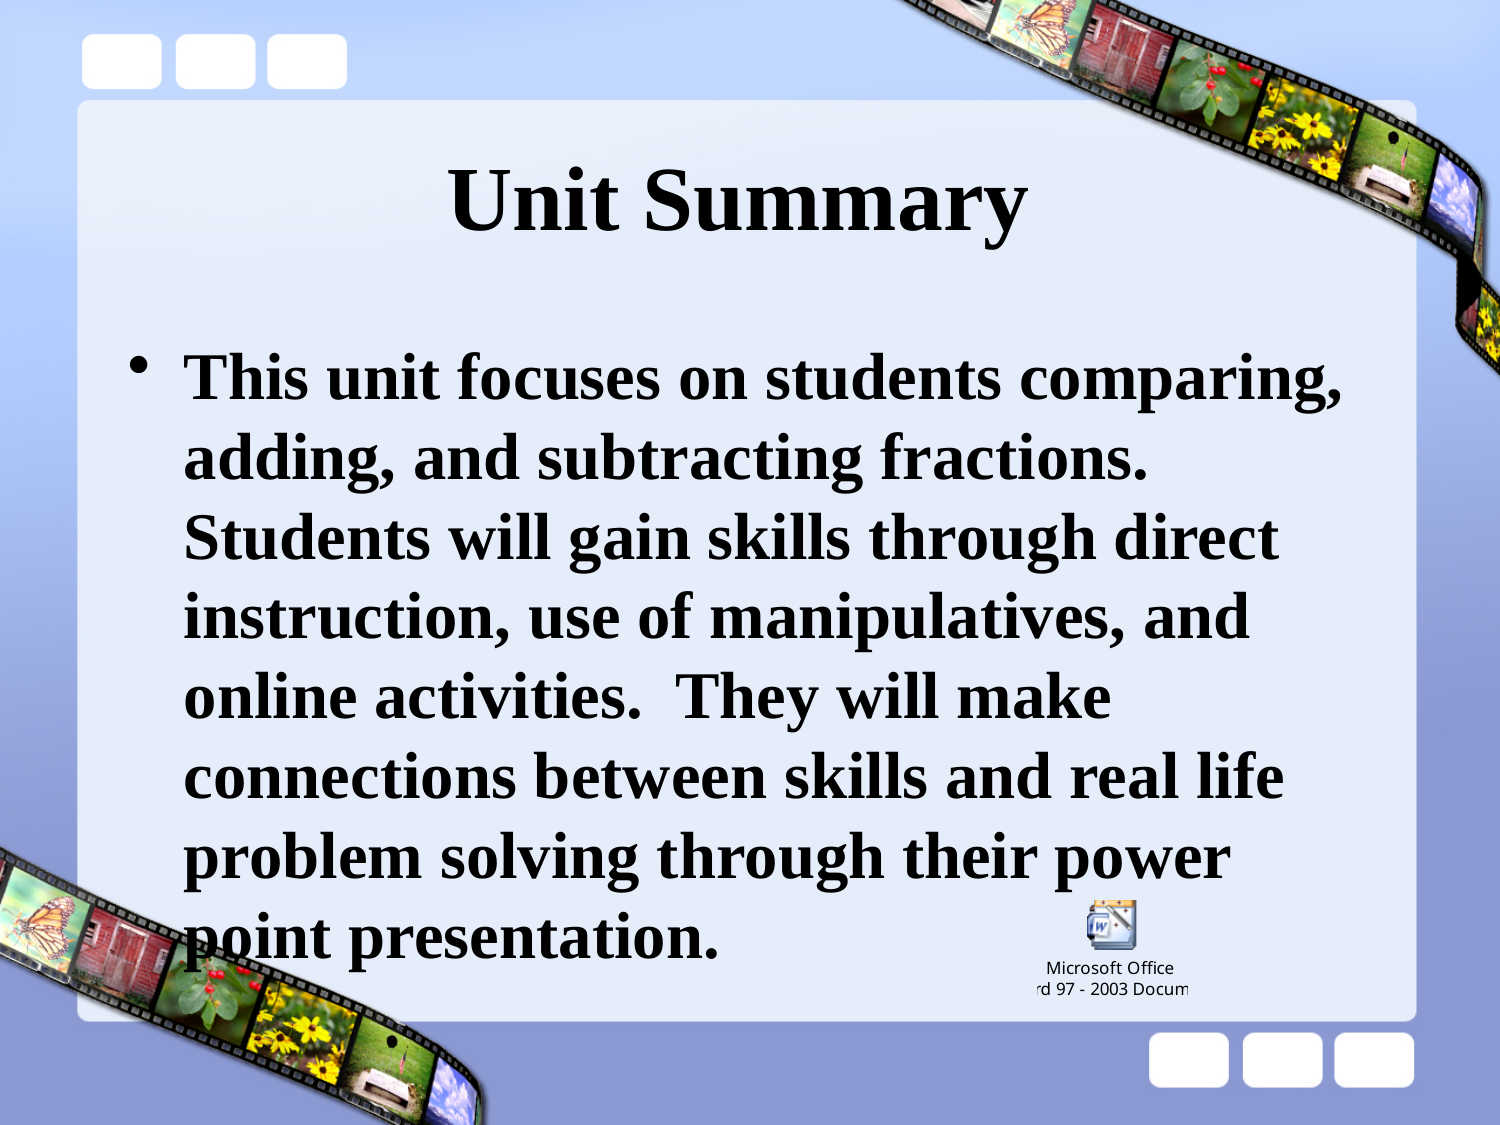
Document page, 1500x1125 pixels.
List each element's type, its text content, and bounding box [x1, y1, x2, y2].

list This unit focuses on students comparing, adding, and subtracting fractions. Students will gain skills through direct instruction, use of manipulatives, and online activities. They will make connections between skills and real life problem solving through their power point presentation. [112, 324, 1388, 1001]
picture [0, 0, 1500, 1125]
title Unit Summary [112, 99, 1388, 288]
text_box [1037, 899, 1188, 1018]
